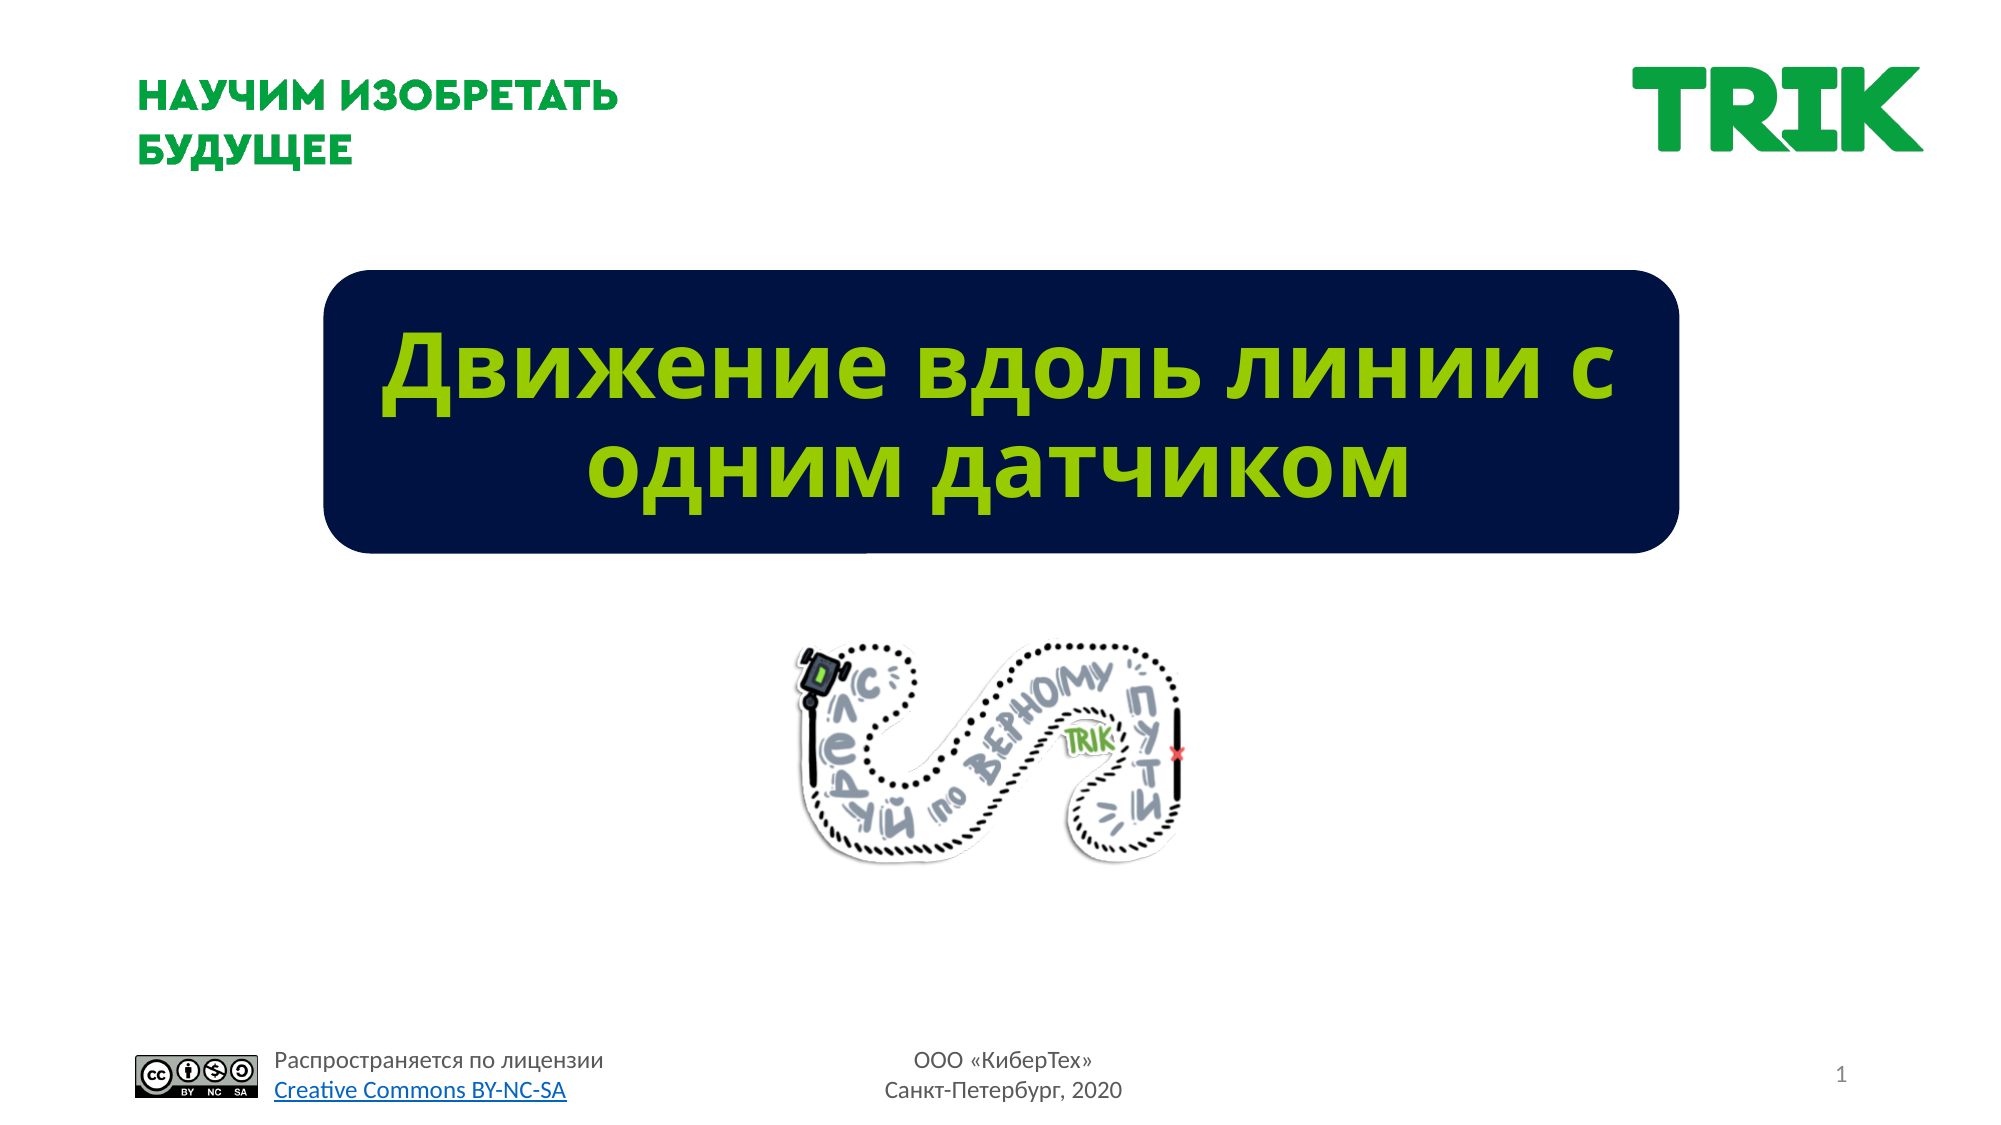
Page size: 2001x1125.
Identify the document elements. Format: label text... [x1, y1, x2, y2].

picture [135, 1055, 258, 1098]
slide_number 1 [1412, 1042, 1863, 1103]
picture [743, 526, 1257, 1031]
picture [137, 78, 618, 171]
picture [1631, 64, 1924, 154]
title Движение вдоль линии с одним датчиком [322, 255, 1678, 526]
